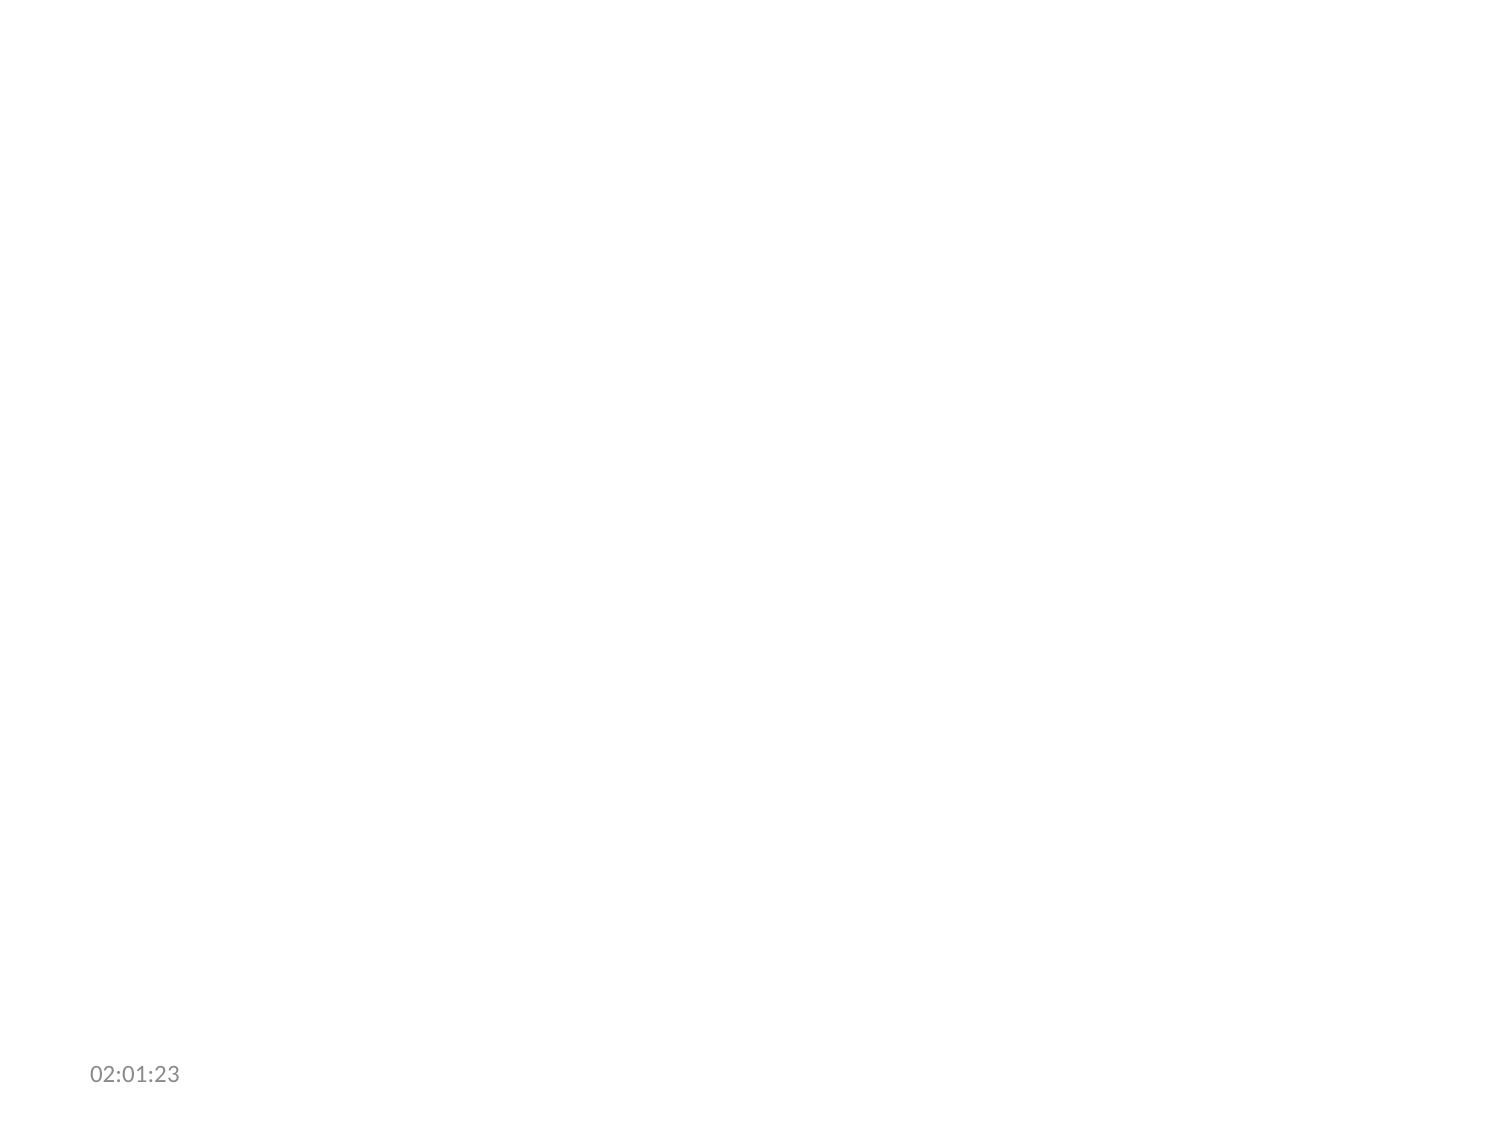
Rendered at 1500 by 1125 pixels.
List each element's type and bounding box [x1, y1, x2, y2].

slide_number [75, 1042, 425, 1103]
